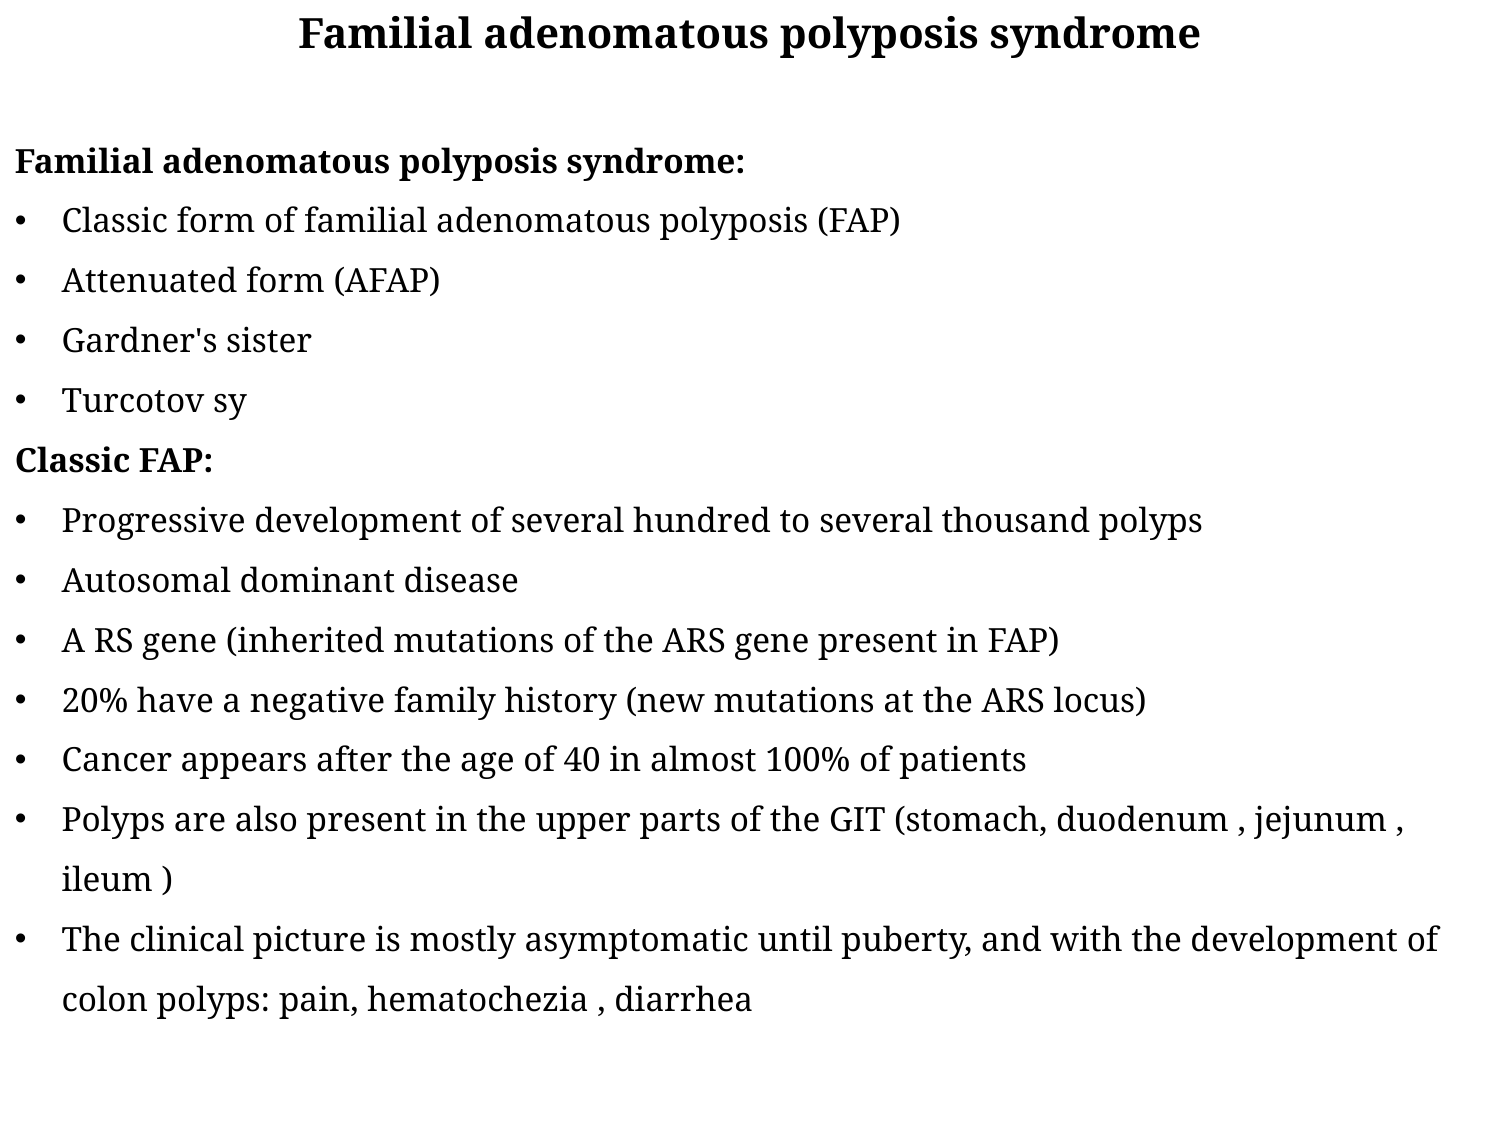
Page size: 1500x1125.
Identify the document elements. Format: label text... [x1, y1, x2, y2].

text_box Familial adenomatous polyposis syndrome [0, 0, 1500, 63]
text_box Familial adenomatous polyposis syndrome: Classic form of familial adenomatous polyposis (FAP) Attenuated form (AFAP) Gardner's sister Turcotov sy Classic FAP: Progressive development of several hundred to several thousand polyps Autosomal dominant disease A RS gene (inherited mutations of the ARS gene present in FAP) 20% have a negative family history (new mutations at the ARS locus) Cancer appears after the age of 40 in almost 100% of patients Polyps are also present in the upper parts of the GIT (stomach, duodenum , jejunum , ileum ) The clinical picture is mostly asymptomatic until puberty, and with the development of colon polyps: pain, hematochezia , diarrhea [0, 112, 1500, 1026]
